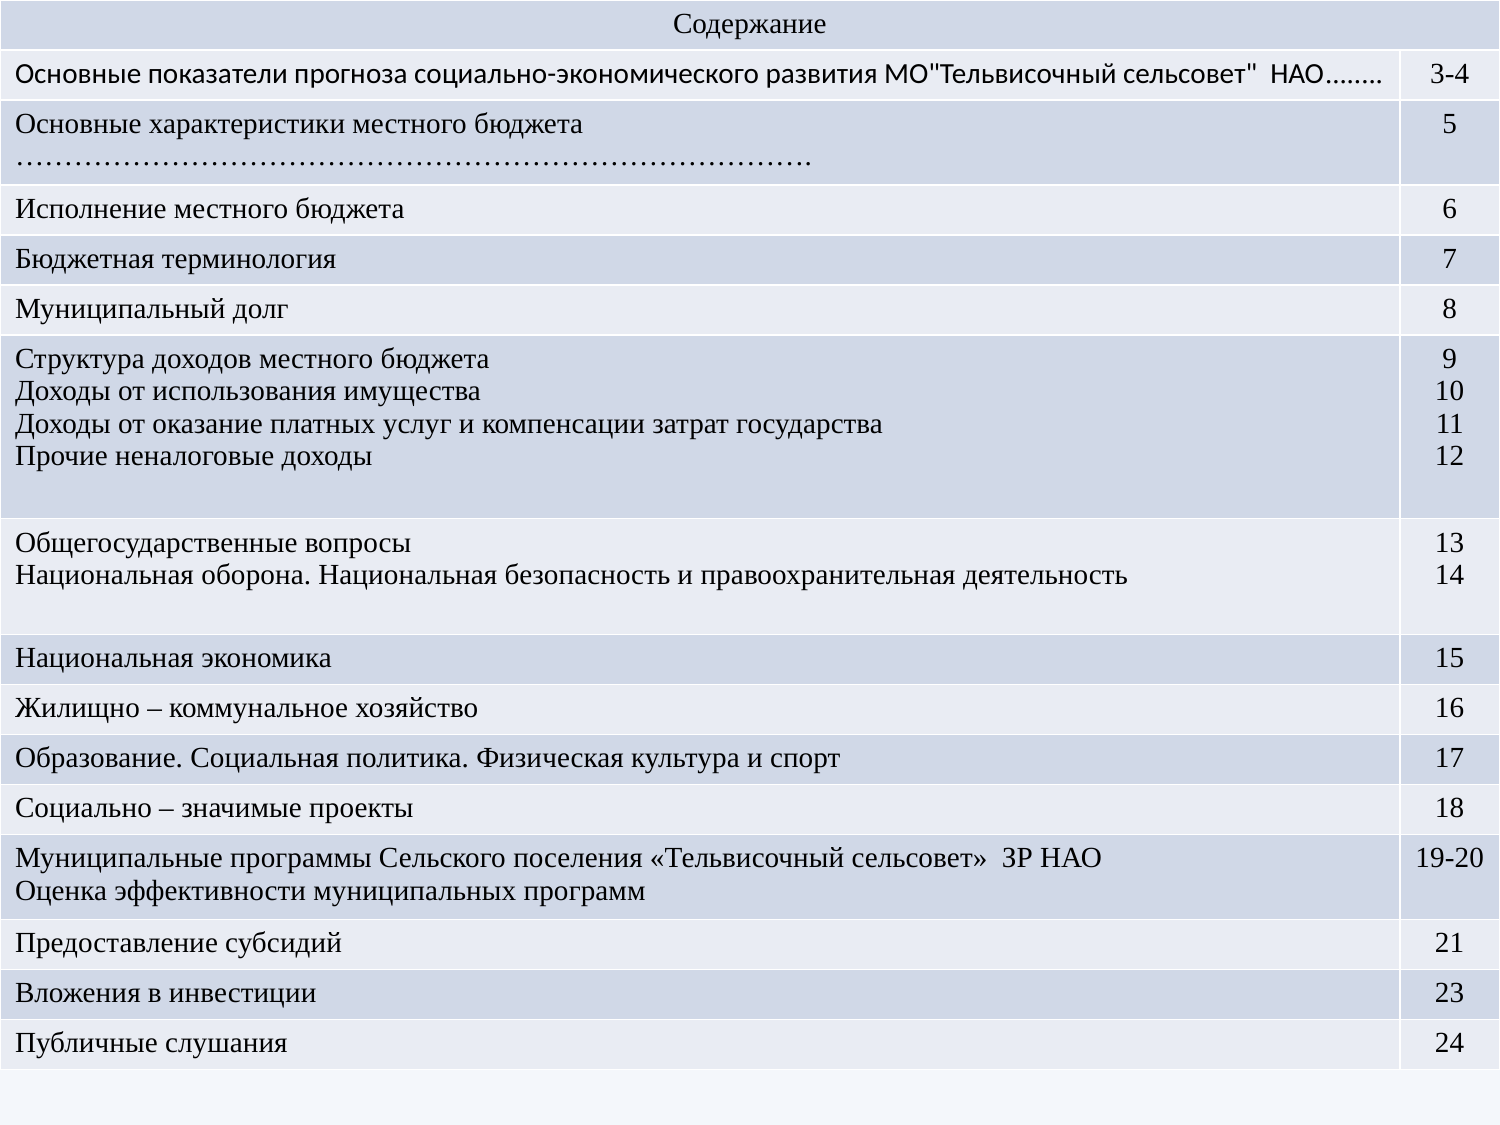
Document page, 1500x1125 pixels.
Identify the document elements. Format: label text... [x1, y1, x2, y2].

table_cell Бюджетная терминология [1, 236, 1399, 284]
table_cell 8 [1401, 286, 1499, 334]
table_cell Предоставление субсидий [1, 920, 1399, 969]
table_cell 17 [1401, 735, 1499, 784]
table_cell Национальная экономика [1, 635, 1399, 684]
table_cell Муниципальные программы Сельского поселения «Тельвисочный сельсовет» ЗР НАО Оценка эффективности муниципальных программ [1, 835, 1399, 919]
table_cell 3-4 [1401, 51, 1499, 99]
table_cell 16 [1401, 685, 1499, 734]
table_cell Социально – значимые проекты [1, 785, 1399, 834]
table_cell 7 [1401, 236, 1499, 284]
table_cell Основные характеристики местного бюджета ………………………………………………………………………. [1, 101, 1399, 184]
table_cell Муниципальный долг [1, 286, 1399, 334]
table_cell Жилищно – коммунальное хозяйство [1, 685, 1399, 734]
table_cell Структура доходов местного бюджета Доходы от использования имущества Доходы от оказание платных услуг и компенсации затрат государства Прочие неналоговые доходы [1, 336, 1399, 518]
table_cell Публичные слушания [1, 1020, 1399, 1069]
table_cell Основные показатели прогноза социально-экономического развития МО"Тельвисочный сельсовет" НАО........ [1, 51, 1399, 99]
table_header Содержание [1, 1, 1499, 49]
table_cell 21 [1401, 920, 1499, 969]
table_cell Общегосударственные вопросы Национальная оборона. Национальная безопасность и правоохранительная деятельность [1, 519, 1399, 634]
table_cell 15 [1401, 635, 1499, 684]
table_cell 9 10 11 12 [1401, 336, 1499, 518]
table_cell Образование. Социальная политика. Физическая культура и спорт [1, 735, 1399, 784]
table_cell 24 [1401, 1020, 1499, 1069]
table_cell 5 [1401, 101, 1499, 184]
table_cell Вложения в инвестиции [1, 970, 1399, 1019]
table_cell 19-20 [1401, 835, 1499, 919]
table_cell 18 [1401, 785, 1499, 834]
table_cell 6 [1401, 186, 1499, 234]
table_cell Исполнение местного бюджета [1, 186, 1399, 234]
table_cell 13 14 [1401, 519, 1499, 634]
table_cell 23 [1401, 970, 1499, 1019]
